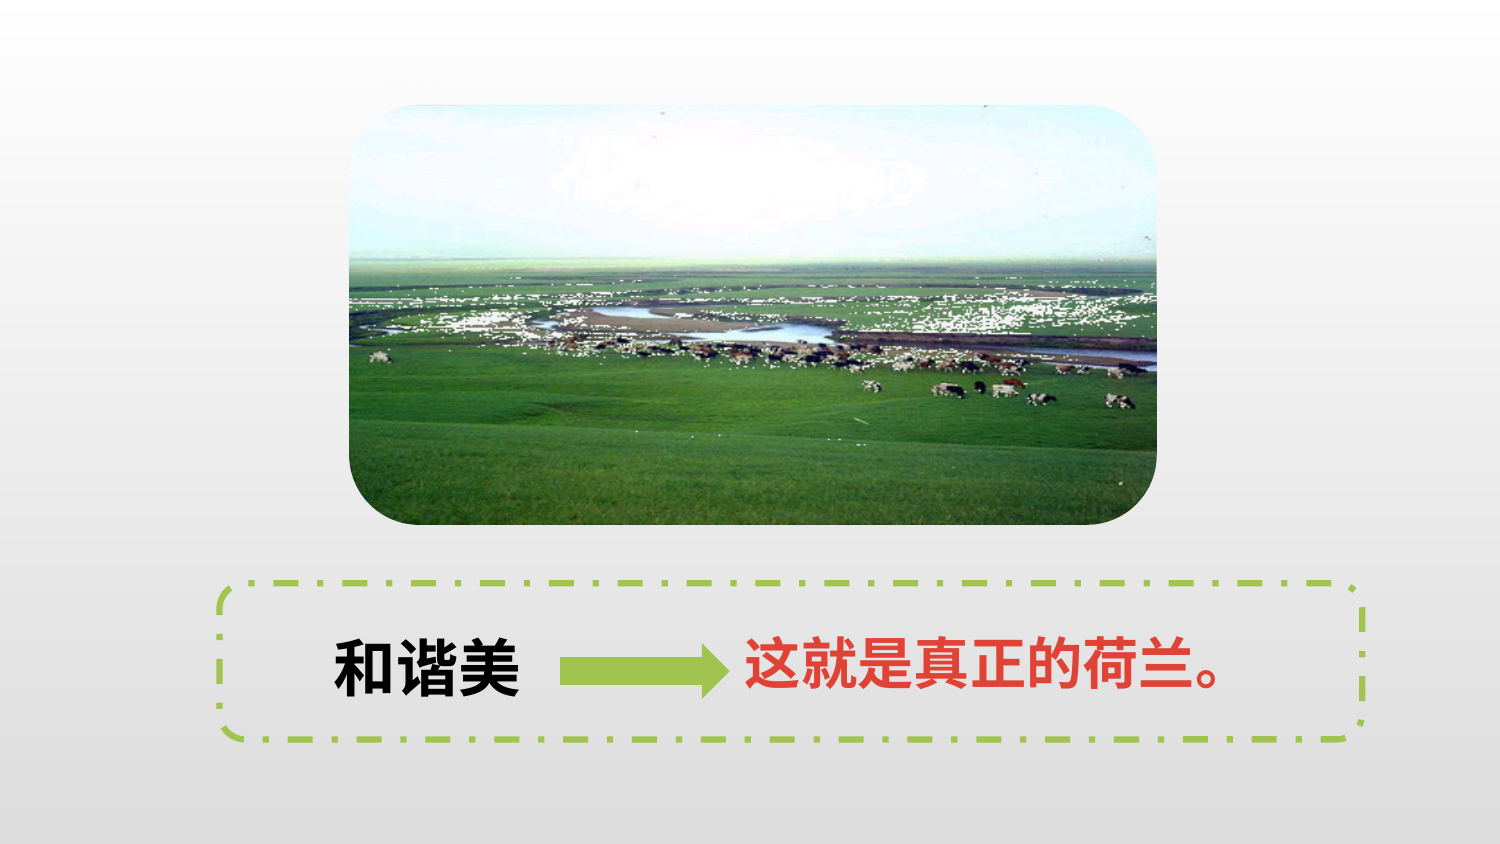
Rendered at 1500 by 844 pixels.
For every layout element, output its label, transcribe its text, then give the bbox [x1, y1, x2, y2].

text_box [560, 643, 730, 699]
text_box 和谐美 [322, 623, 533, 710]
text_box [218, 582, 1364, 741]
text_box 这就是真正的荷兰。 [733, 623, 1275, 702]
picture [349, 104, 1157, 525]
